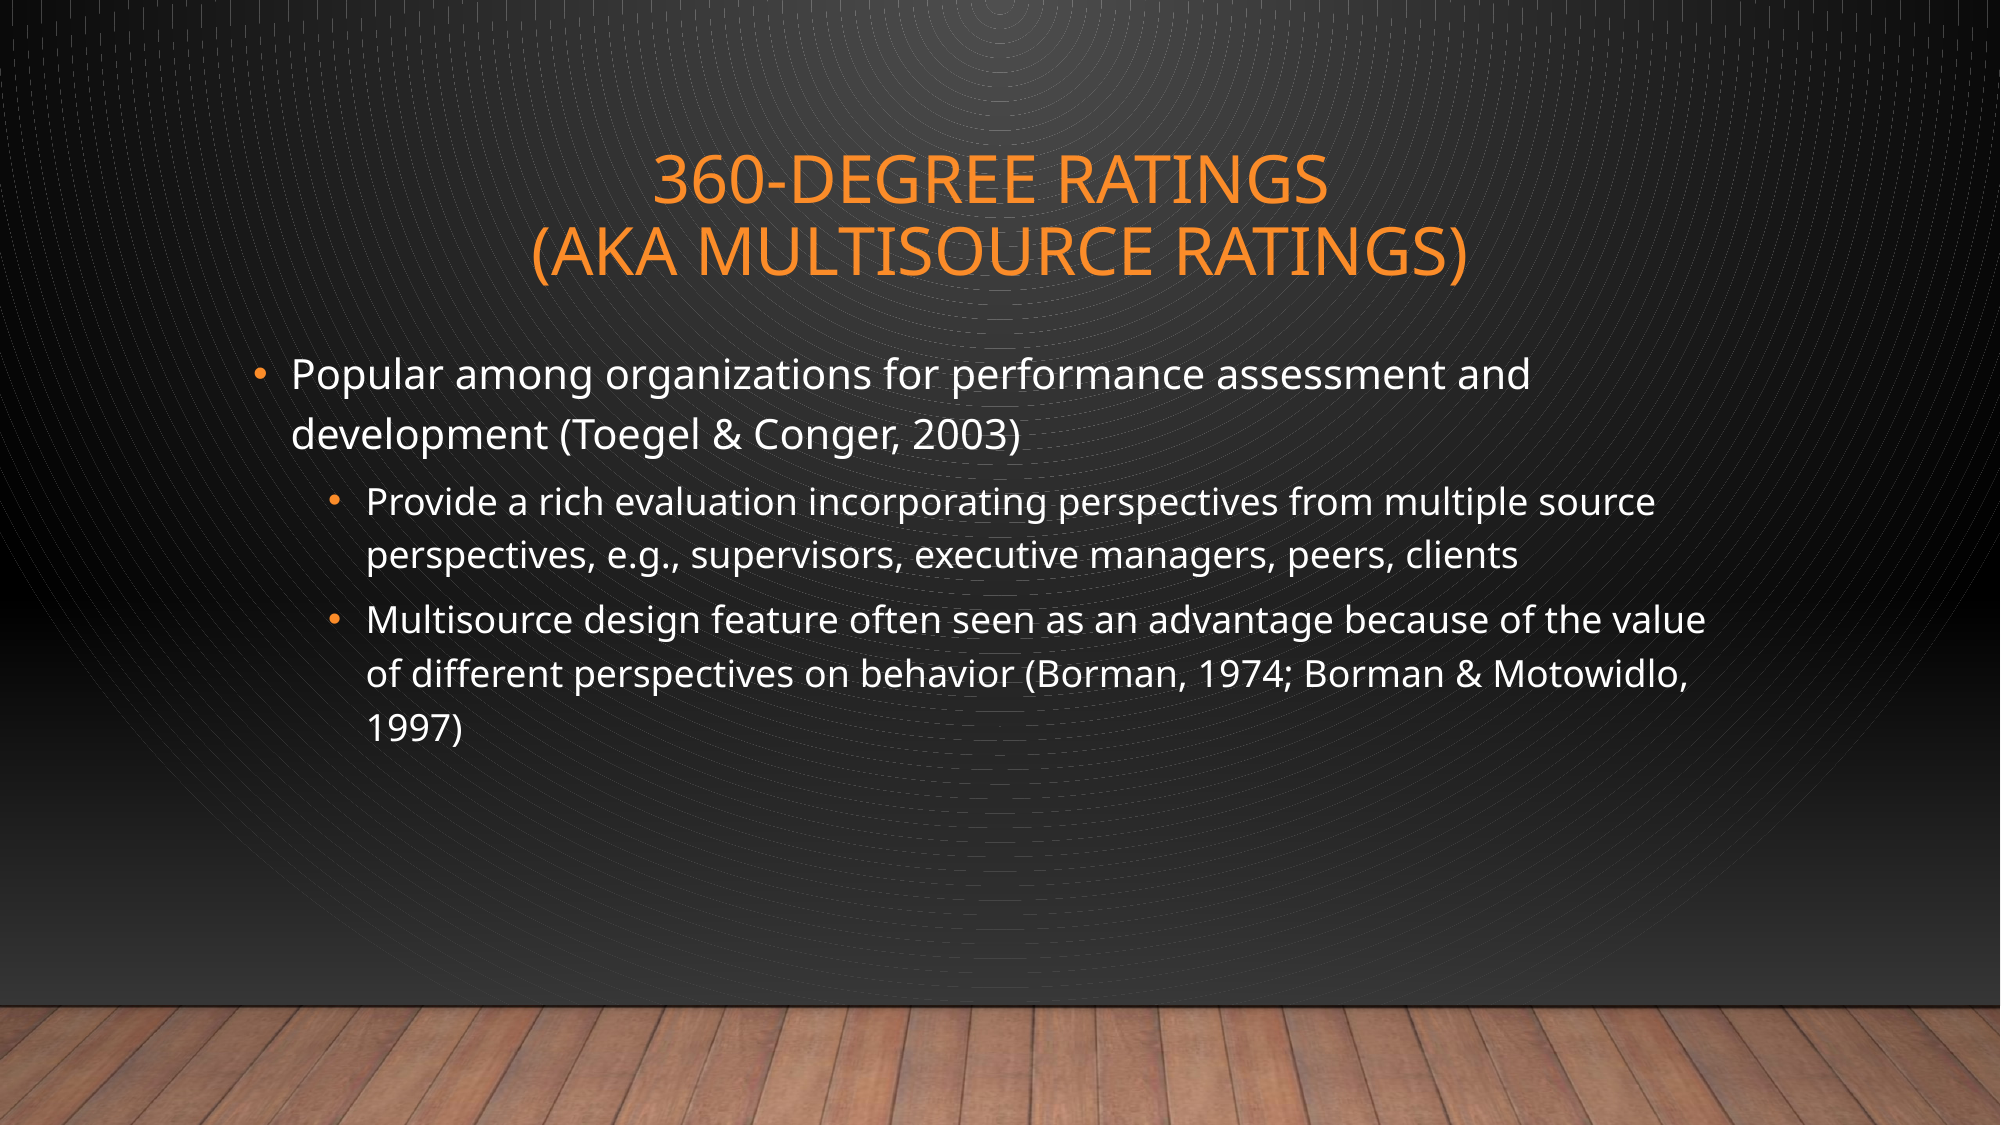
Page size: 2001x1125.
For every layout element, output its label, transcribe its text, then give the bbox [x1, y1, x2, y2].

list Popular among organizations for performance assessment and development (Toegel & Conger, 2003) Provide a rich evaluation incorporating perspectives from multiple source perspectives, e.g., supervisors, executive managers, peers, clients Multisource design feature often seen as an advantage because of the value of different perspectives on behavior (Borman, 1974; Borman & Motowidlo, 1997) [238, 330, 1763, 897]
title 360-degree Ratings (AKA Multisource Ratings) [238, 131, 1763, 305]
picture [0, 1005, 2000, 1125]
